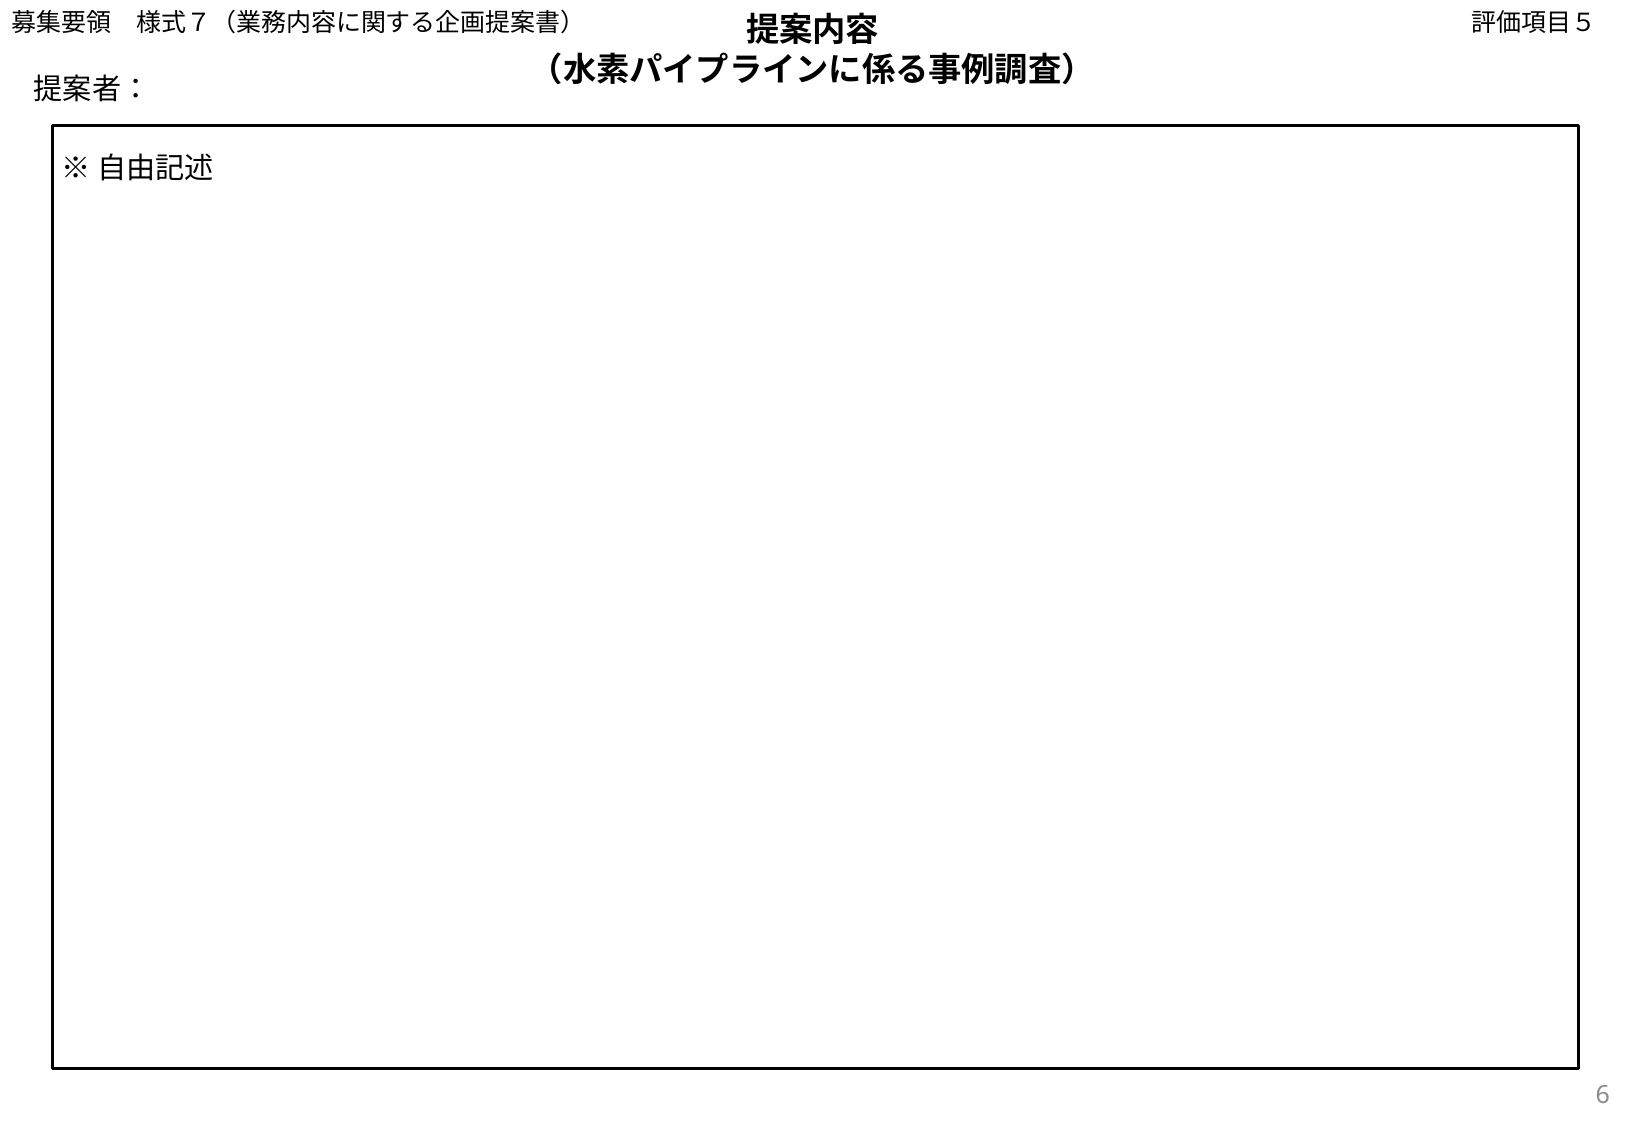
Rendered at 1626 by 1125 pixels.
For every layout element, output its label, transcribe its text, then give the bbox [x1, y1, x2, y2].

text_box 募集要領 様式７（業務内容に関する企画提案書） [0, 0, 600, 47]
slide_number 6 [1259, 1065, 1625, 1125]
text_box 評価項目５ [1443, 0, 1625, 47]
text_box ※自由記述 [46, 142, 237, 192]
text_box 提案内容 （水素パイプラインに係る事例調査） [168, 1, 1457, 96]
text_box 提案者： [18, 63, 528, 113]
text_box [52, 125, 1579, 1069]
